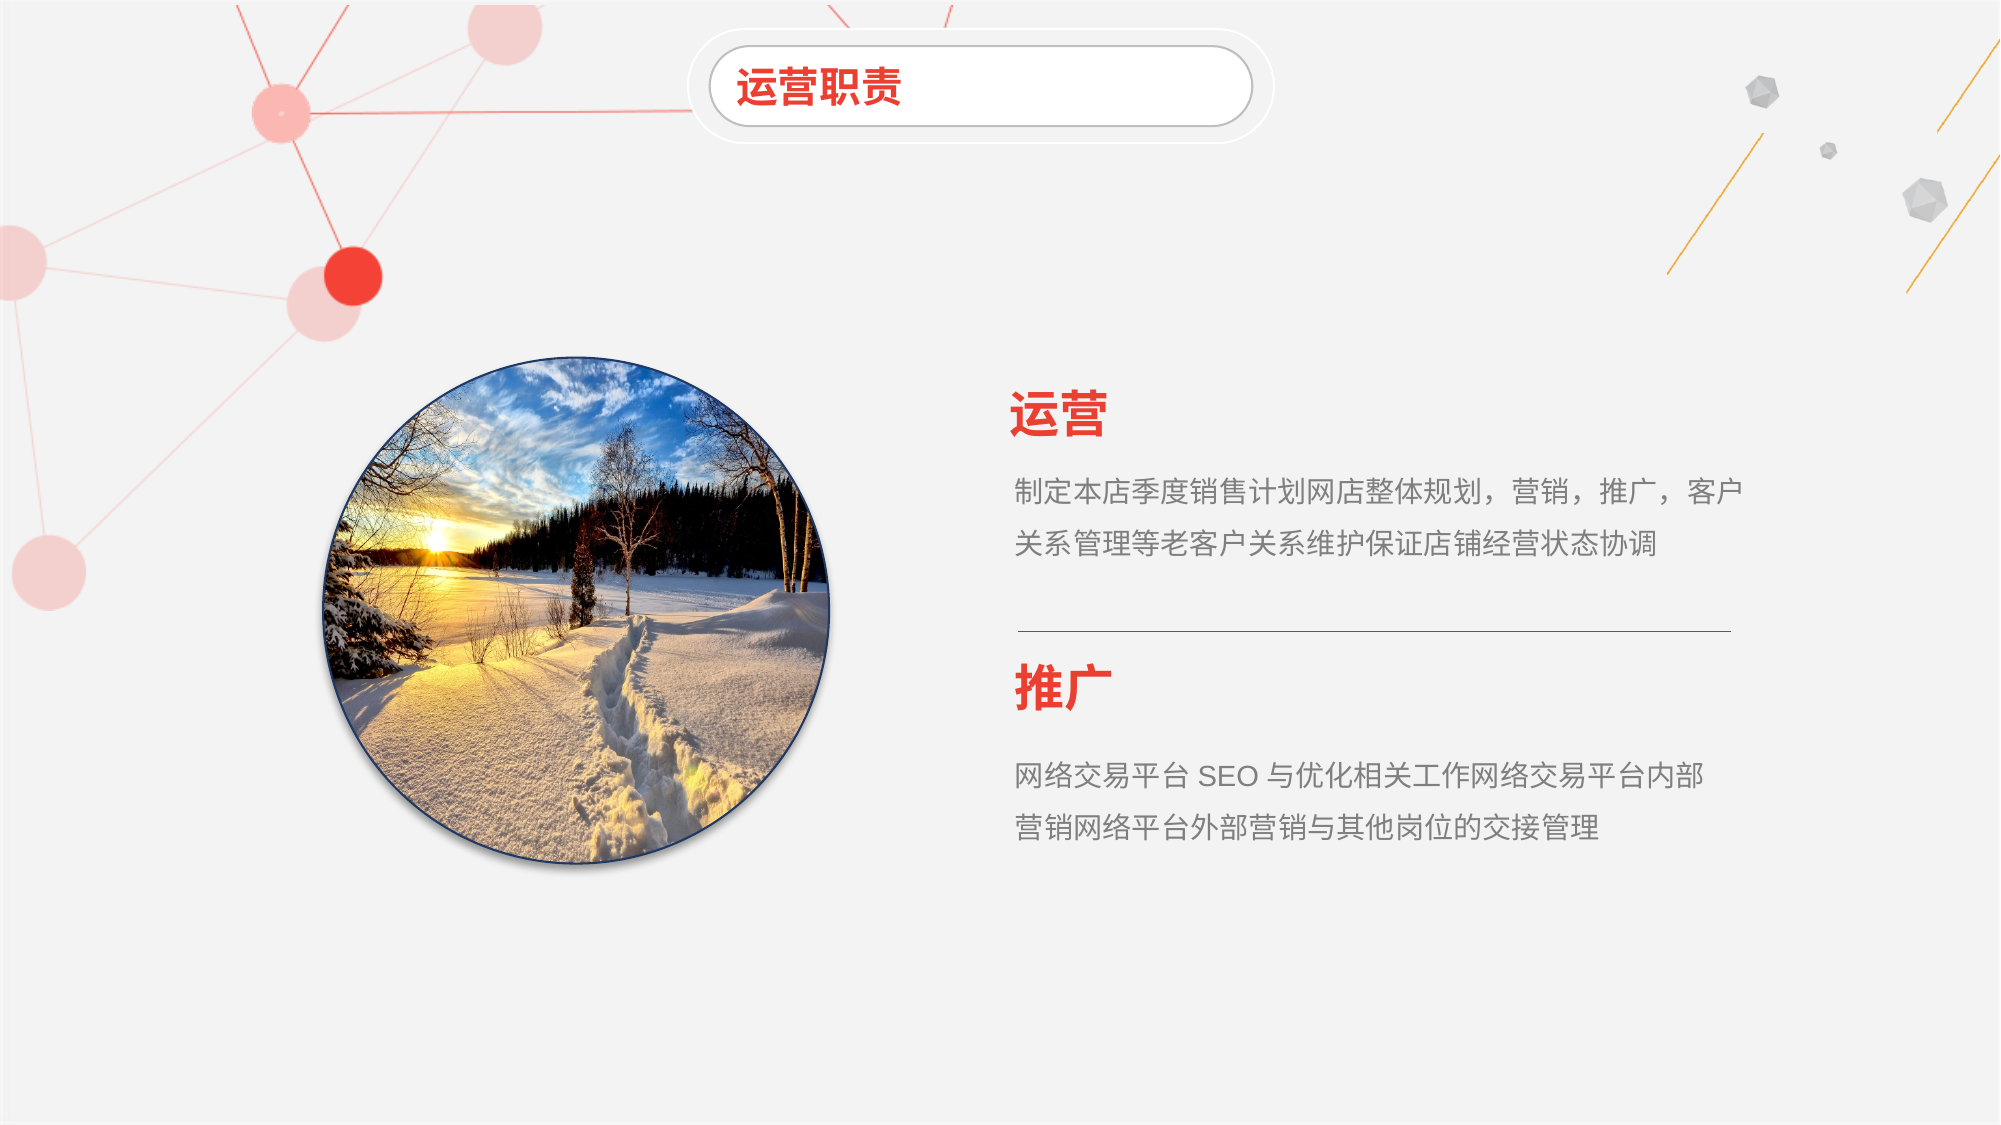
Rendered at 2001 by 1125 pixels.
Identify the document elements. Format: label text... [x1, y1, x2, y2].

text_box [687, 28, 1275, 144]
text_box 制定本店季度销售计划网店整体规划，营销，推广，客户关系管理等老客户关系维护保证店铺经营状态协调 [999, 448, 1763, 568]
text_box 运营 [994, 375, 1209, 450]
text_box 网络交易平台SEO与优化相关工作网络交易平台内部营销网络平台外部营销与其他岗位的交接管理 [1000, 732, 1749, 852]
picture [0, 0, 2001, 1125]
text_box [322, 611, 831, 865]
text_box 推广 [999, 649, 1305, 724]
